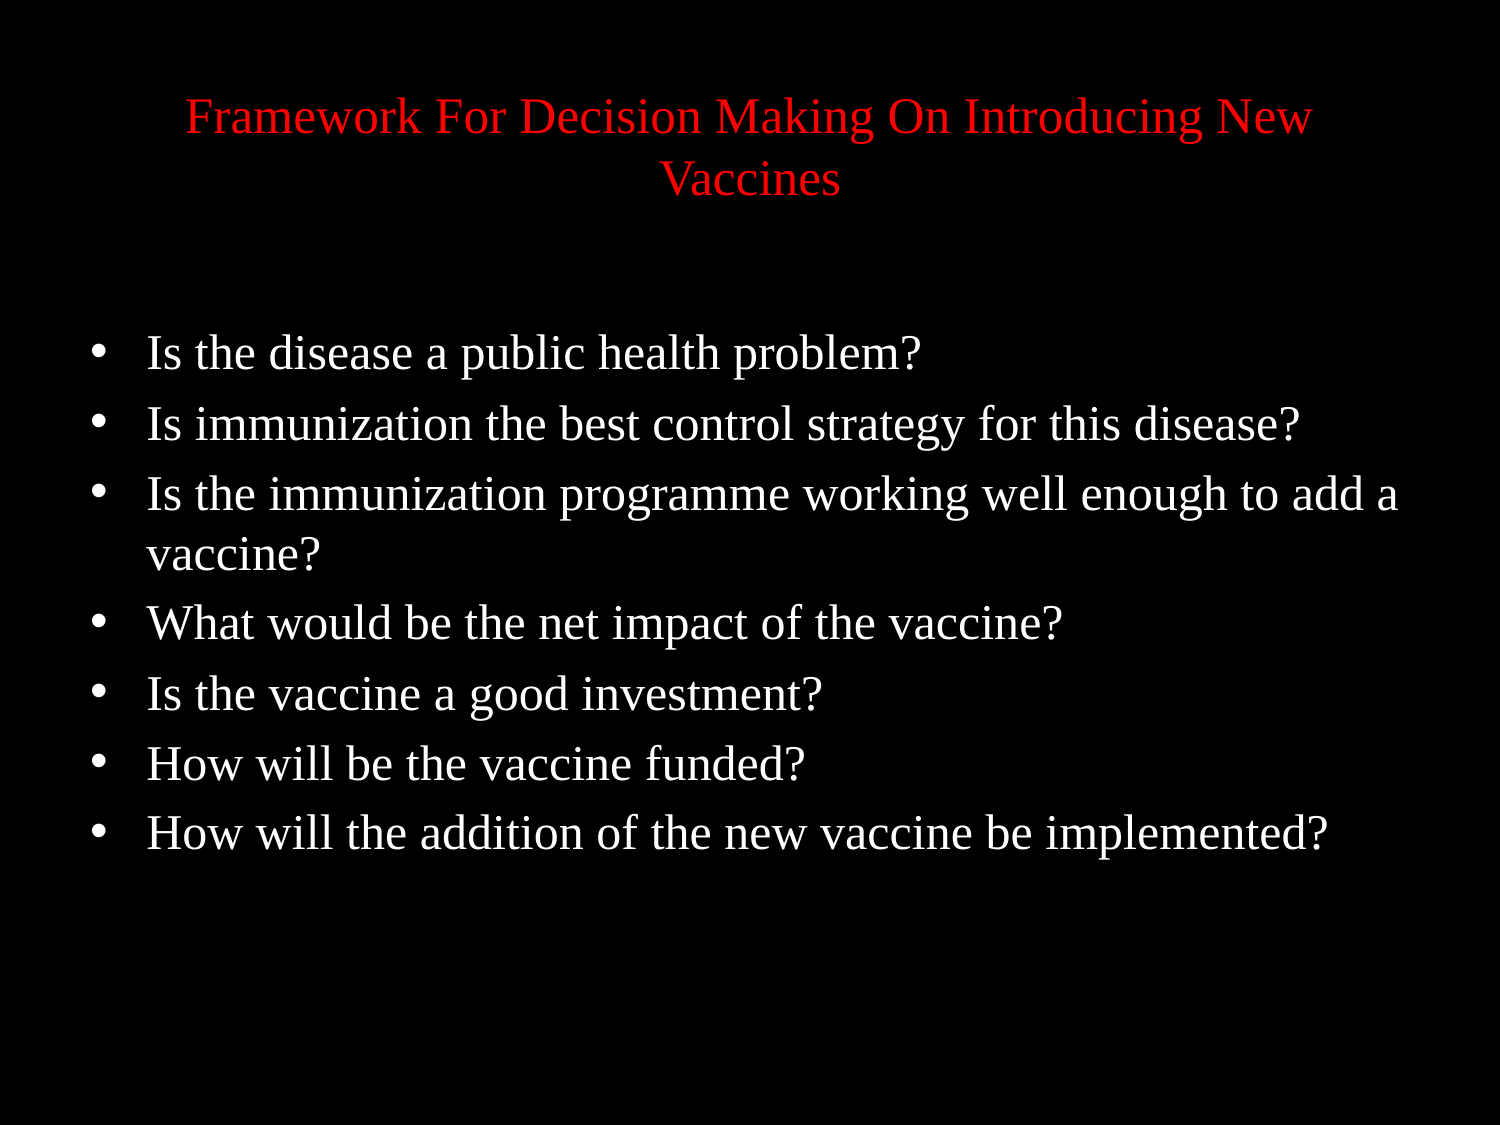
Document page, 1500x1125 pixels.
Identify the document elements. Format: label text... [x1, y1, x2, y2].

title Framework For Decision Making On Introducing New Vaccines [75, 75, 1425, 275]
list Is the disease a public health problem? Is immunization the best control strategy for this disease? Is the immunization programme working well enough to add a vaccine? What would be the net impact of the vaccine? Is the vaccine a good investment? How will be the vaccine funded? How will the addition of the new vaccine be implemented? [75, 312, 1425, 1005]
